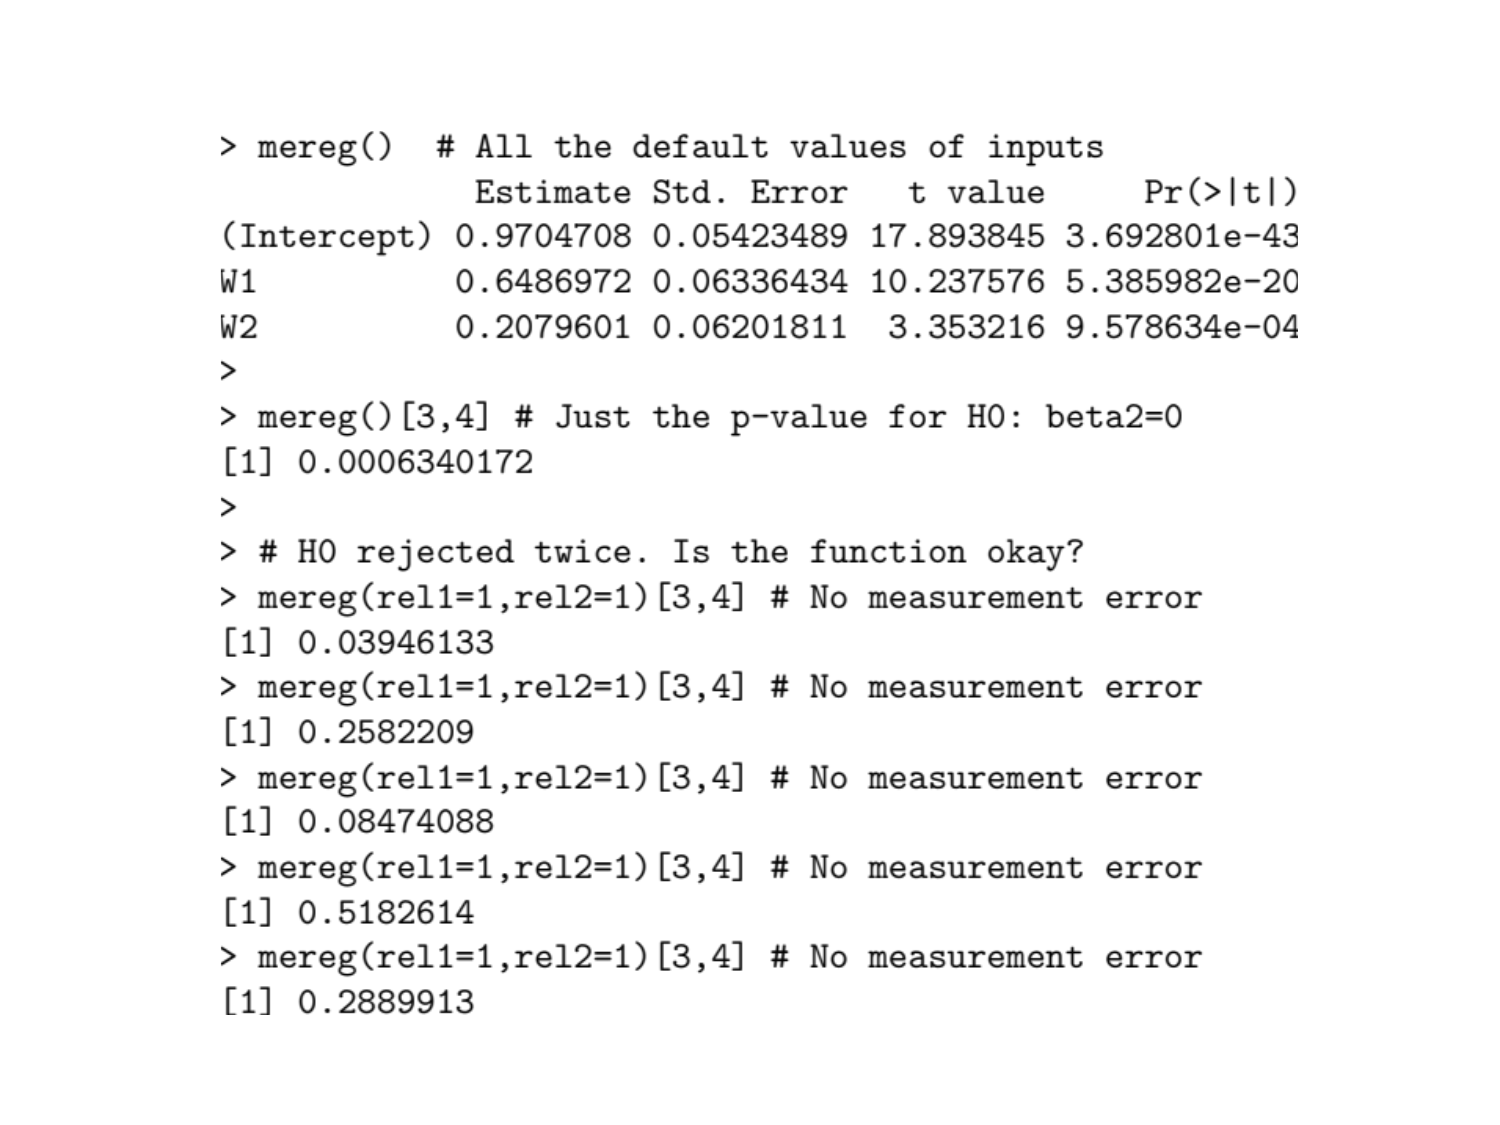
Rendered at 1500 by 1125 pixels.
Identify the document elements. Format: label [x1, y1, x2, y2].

picture [220, 130, 1299, 1015]
